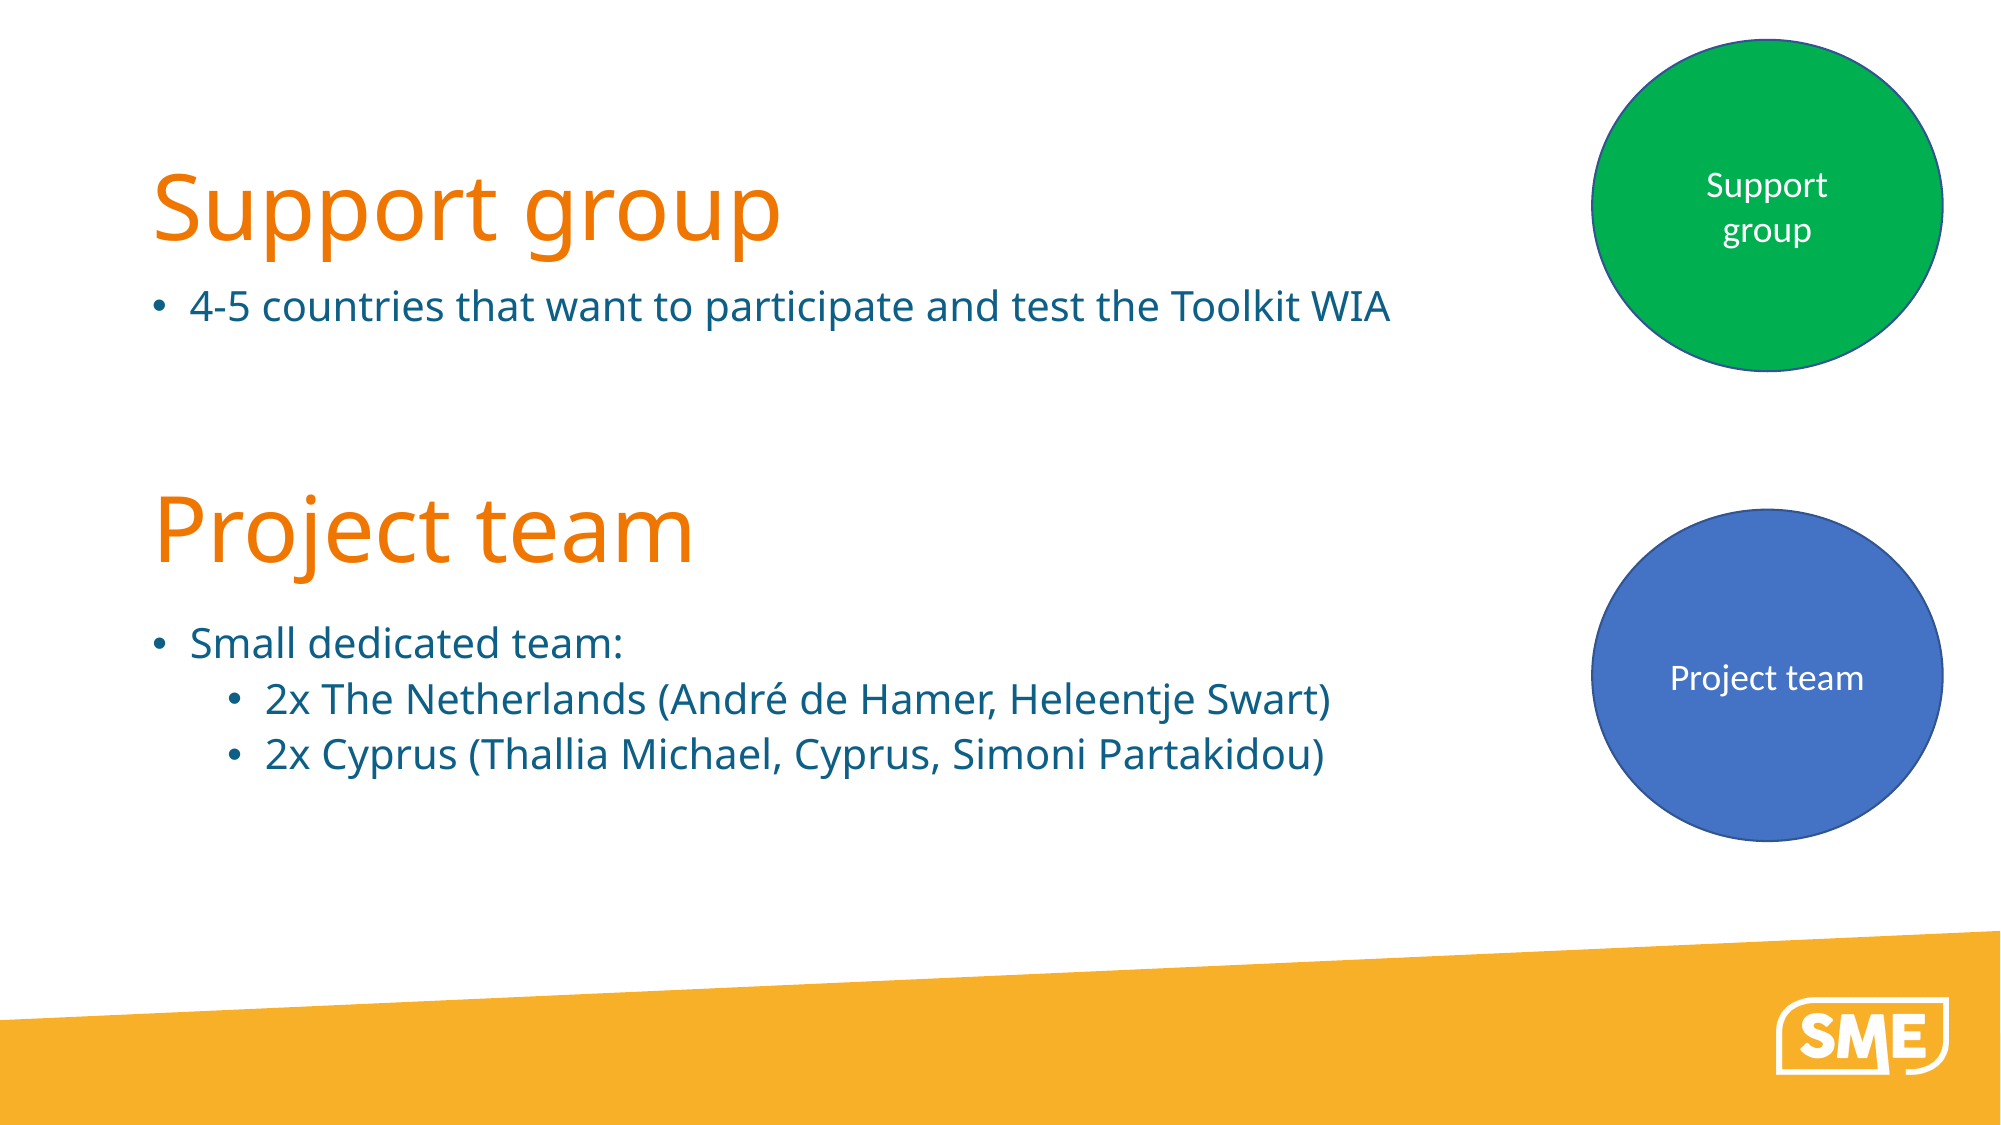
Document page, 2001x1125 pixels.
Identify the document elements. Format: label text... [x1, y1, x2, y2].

text_box Support group [137, 102, 1628, 277]
list Small dedicated team: 2x The Netherlands (André de Hamer, Heleentje Swart) 2x Cyprus (Thallia Michael, Cyprus, Simoni Partakidou) [137, 615, 1659, 808]
text_box 4-5 countries that want to participate and test the Toolkit WIA [137, 277, 1863, 471]
text_box Project team [1591, 508, 1944, 843]
picture [1776, 997, 1949, 1075]
title Project team [137, 471, 1863, 615]
text_box Support group [1591, 38, 1944, 373]
